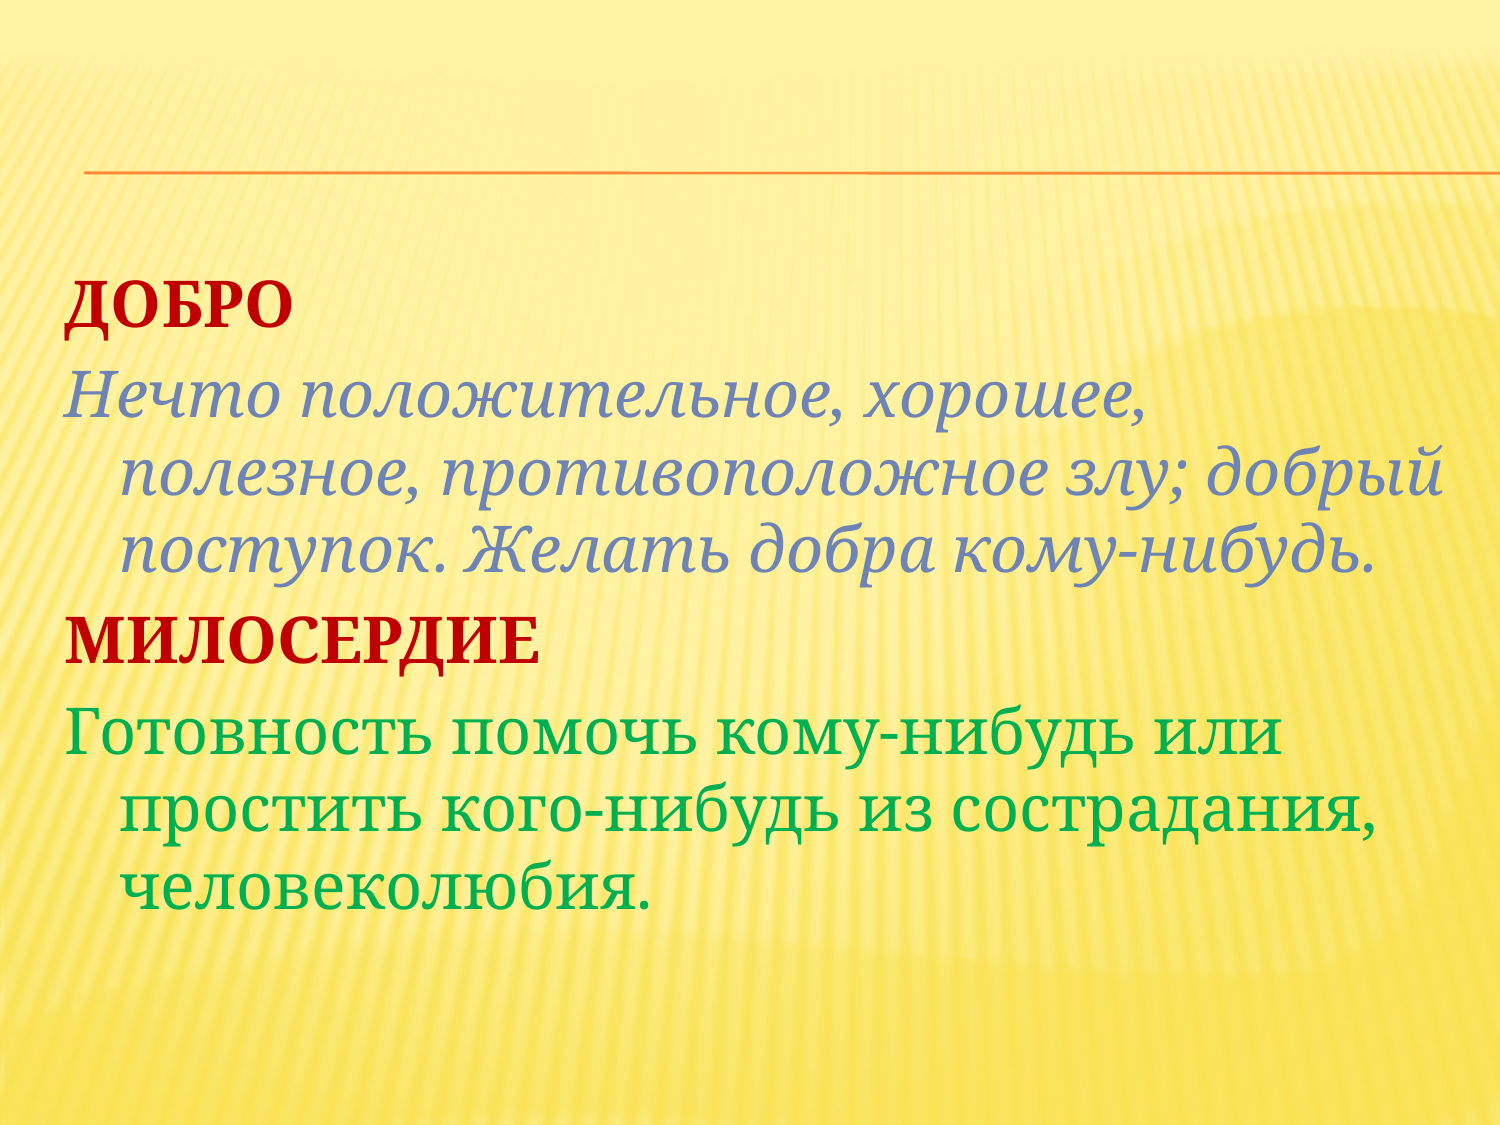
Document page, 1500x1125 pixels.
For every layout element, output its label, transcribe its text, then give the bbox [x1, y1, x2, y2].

list ДОБРО Нечто положительное, хорошее, полезное, противоположное злу; добрый поступок. Желать добра кому-нибудь. МИЛОСЕРДИЕ Готовность помочь кому-нибудь или простить кого-нибудь из сострадания, человеколюбия. [50, 254, 1475, 998]
